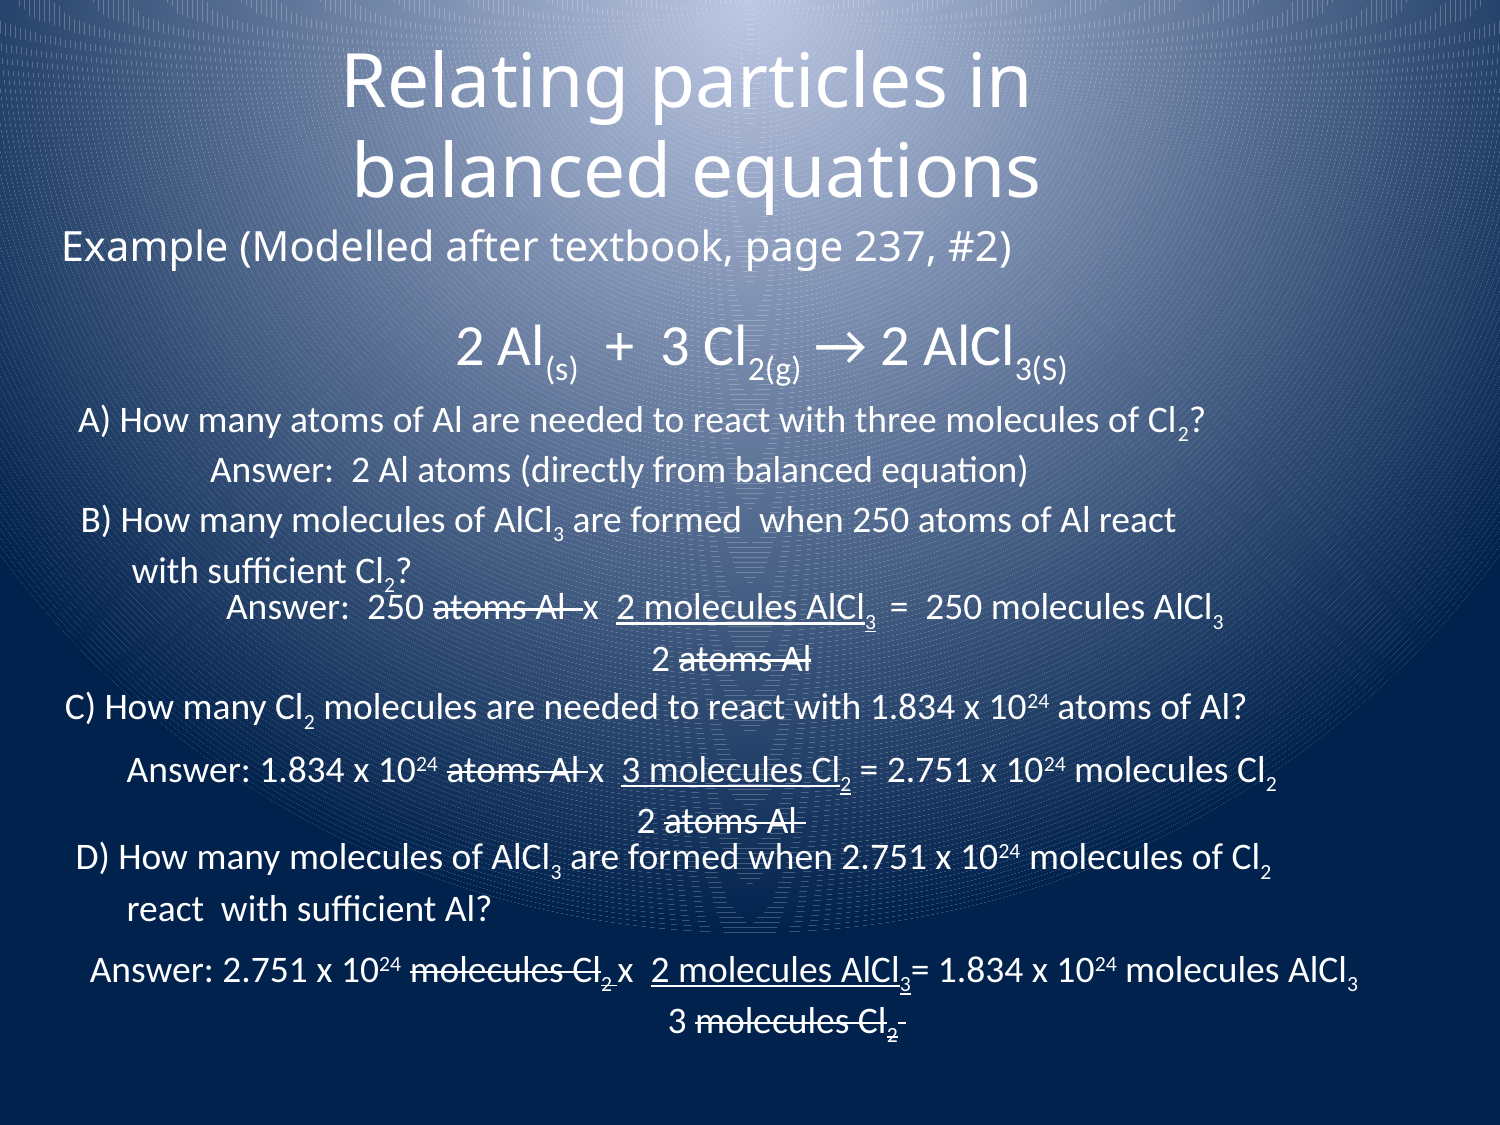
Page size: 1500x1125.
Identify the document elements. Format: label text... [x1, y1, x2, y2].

text_box B) How many molecules of AlCl3 are formed when 250 atoms of Al react with sufficient Cl2? [65, 487, 1193, 605]
text_box Example (Modelled after textbook, page 237, #2) [46, 212, 1027, 278]
text_box Answer: 1.834 x 1024 atoms Al x 3 molecules Cl2 = 2.751 x 1024 molecules Cl2 2 atoms Al [111, 737, 1292, 824]
text_box A) How many atoms of Al are needed to react with three molecules of Cl2? [63, 387, 1222, 454]
text_box Answer: 2.751 x 1024 molecules Cl2 x 2 molecules AlCl3= 1.834 x 1024 molecules AlCl3 3 molecules Cl2 [75, 937, 1400, 1055]
text_box 2 Al(s) + 3 Cl2(g) → 2 AlCl3(S) [440, 299, 1097, 387]
text_box D) How many molecules of AlCl3 are formed when 2.751 x 1024 molecules of Cl2 react with sufficient Al? [60, 824, 1295, 936]
text_box Answer: 2 Al atoms (directly from balanced equation) [195, 437, 1045, 487]
text_box Answer: 250 atoms Al x 2 molecules AlCl3 = 250 molecules AlCl3 2 atoms Al [211, 574, 1239, 674]
text_box Relating particles in balanced equations [326, 24, 1068, 220]
text_box C) How many Cl2 molecules are needed to react with 1.834 x 1024 atoms of Al? [49, 674, 1280, 741]
